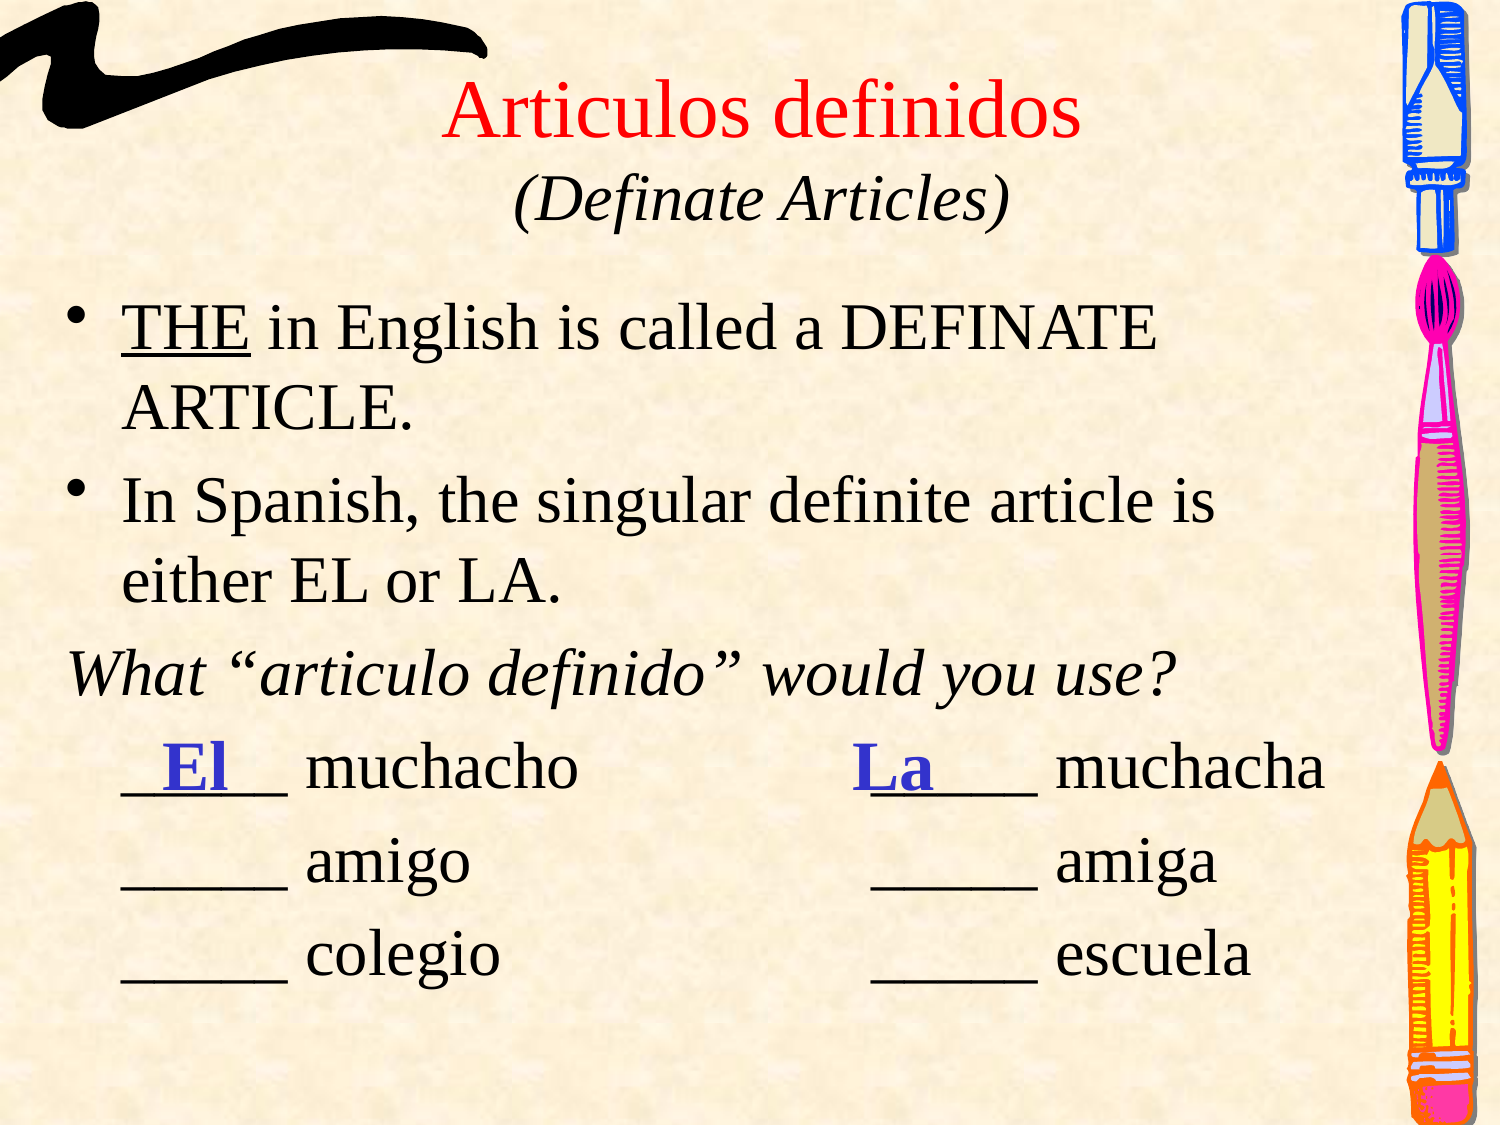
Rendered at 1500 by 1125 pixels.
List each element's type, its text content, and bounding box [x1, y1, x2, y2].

text_box La [837, 712, 1128, 813]
picture [0, 0, 1500, 1125]
list THE in English is called a DEFINATE ARTICLE. In Spanish, the singular definite article is either EL or LA. What “articulo definido” would you use? _____ muchacho _____ muchacha _____ amigo _____ amiga _____ colegio _____ escuela [50, 275, 1400, 1088]
text_box El [147, 712, 438, 813]
title Articulos definidos (Definate Articles) [125, 50, 1400, 238]
